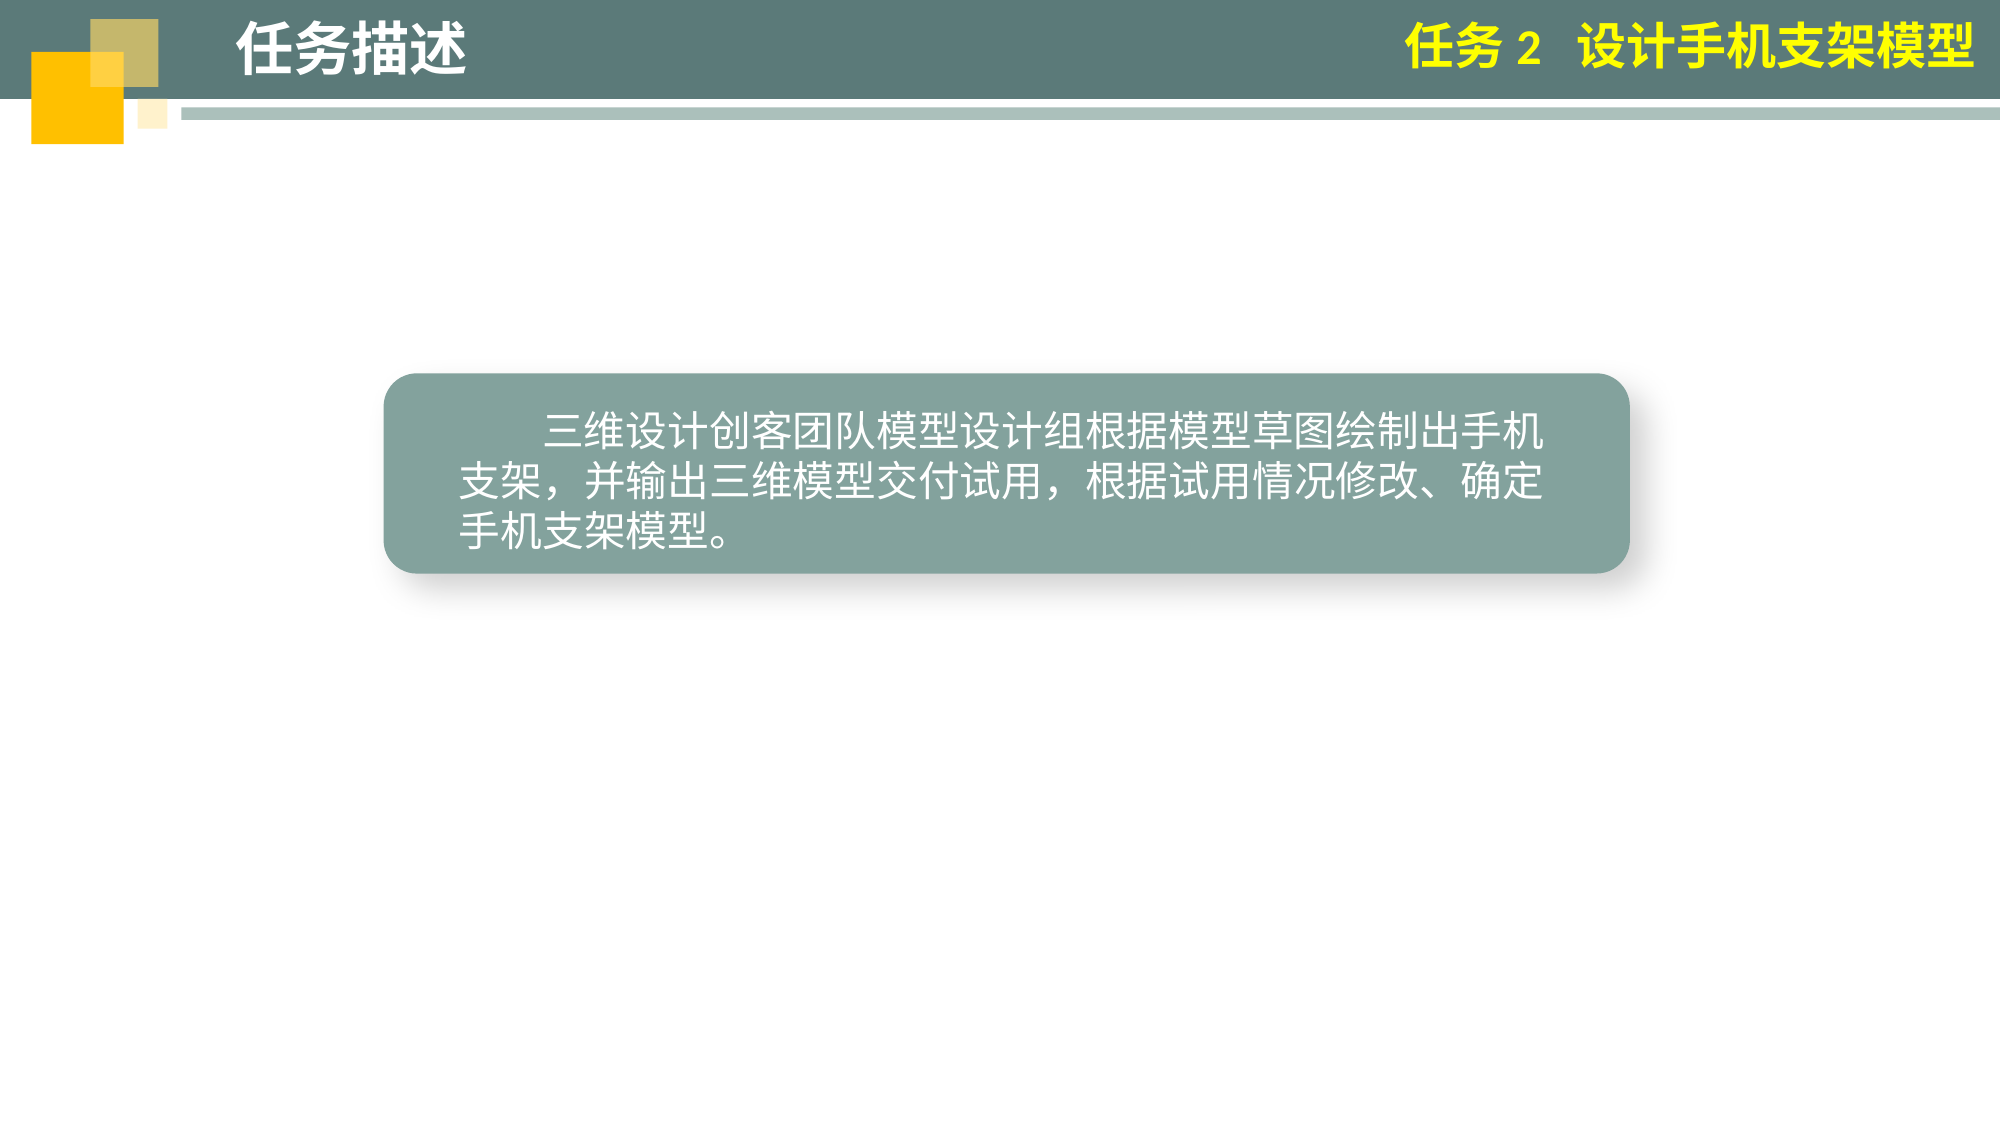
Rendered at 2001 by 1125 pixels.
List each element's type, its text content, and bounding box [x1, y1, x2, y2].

text_box [383, 373, 1630, 574]
text_box 三维设计创客团队模型设计组根据模型草图绘制出手机支架，并输出三维模型交付试用，根据试用情况修改、确定手机支架模型。 [444, 397, 1593, 562]
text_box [0, 0, 2000, 145]
